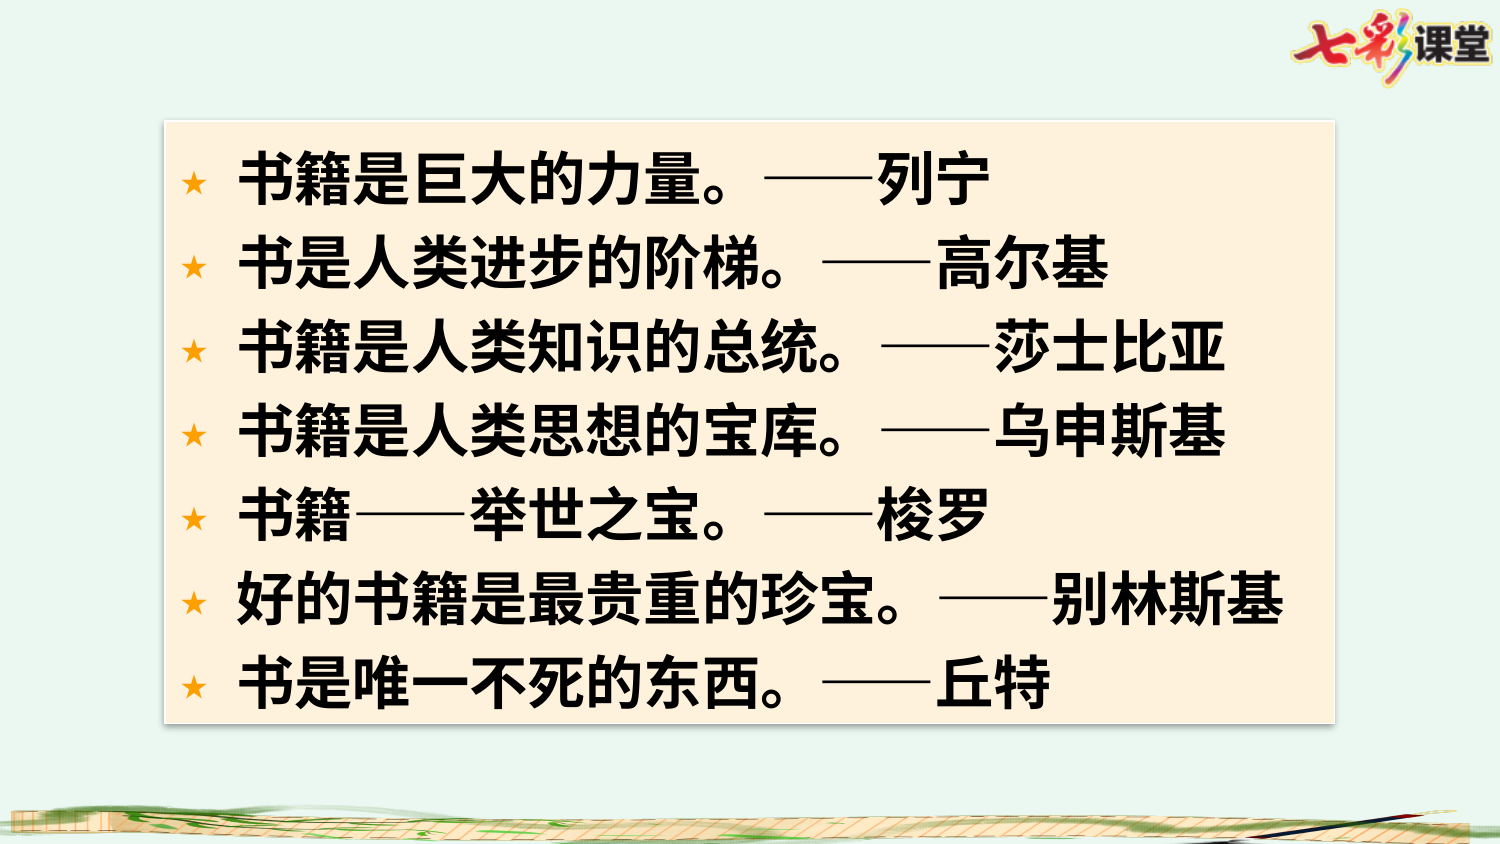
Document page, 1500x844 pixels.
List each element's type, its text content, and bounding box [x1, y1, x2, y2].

text_box 书籍是巨大的力量。——列宁 书是人类进步的阶梯。——高尔基 书籍是人类知识的总统。——莎士比亚 书籍是人类思想的宝库。——乌申斯基 书籍——举世之宝。——梭罗 好的书籍是最贵重的珍宝。——别林斯基 书是唯一不死的东西。——丘特 [164, 120, 1335, 724]
picture [0, 732, 1500, 844]
picture [1289, 8, 1495, 89]
